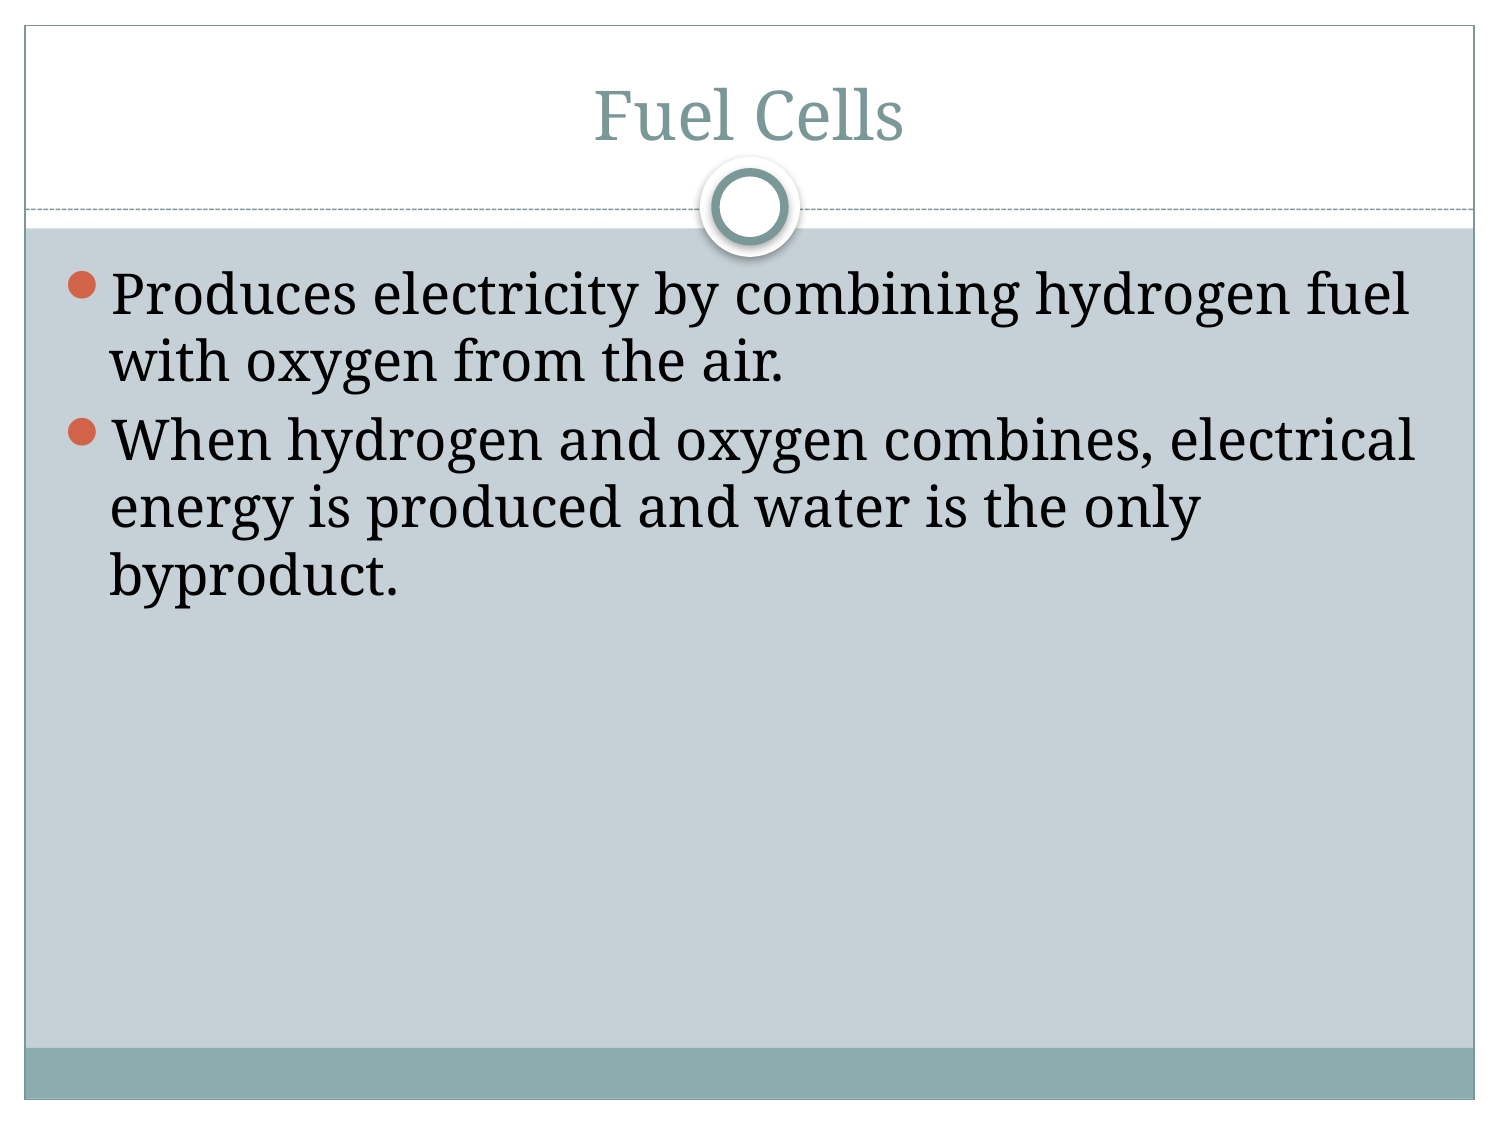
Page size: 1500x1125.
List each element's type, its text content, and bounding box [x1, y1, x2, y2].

title Fuel Cells [49, 37, 1450, 162]
list Produces electricity by combining hydrogen fuel with oxygen from the air. When hydrogen and oxygen combines, electrical energy is produced and water is the only byproduct. [49, 250, 1445, 1001]
